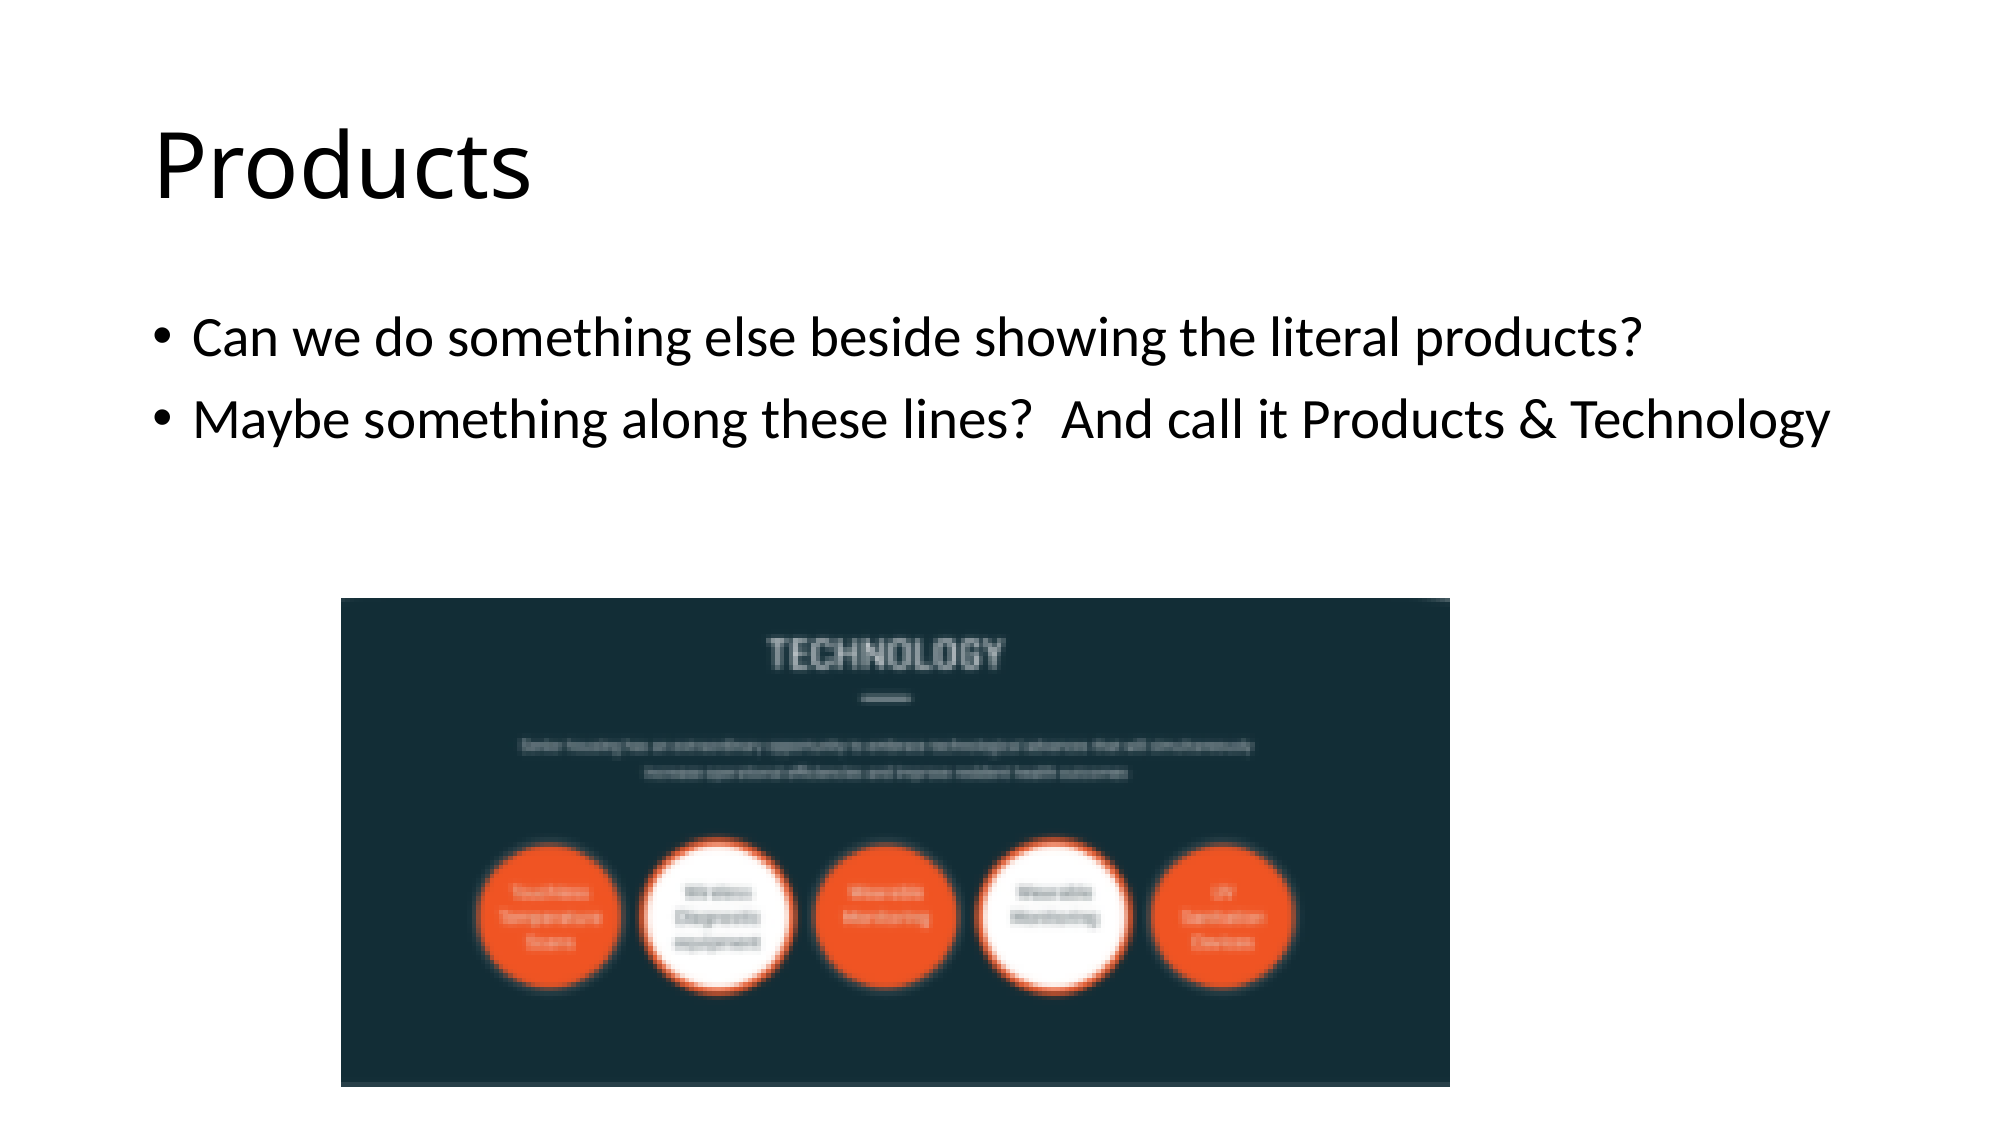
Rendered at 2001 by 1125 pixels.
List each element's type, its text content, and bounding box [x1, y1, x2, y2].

title Products [137, 59, 1863, 278]
picture [341, 598, 1450, 1087]
list Can we do something else beside showing the literal products? Maybe something along these lines? And call it Products & Technology [137, 299, 1863, 462]
